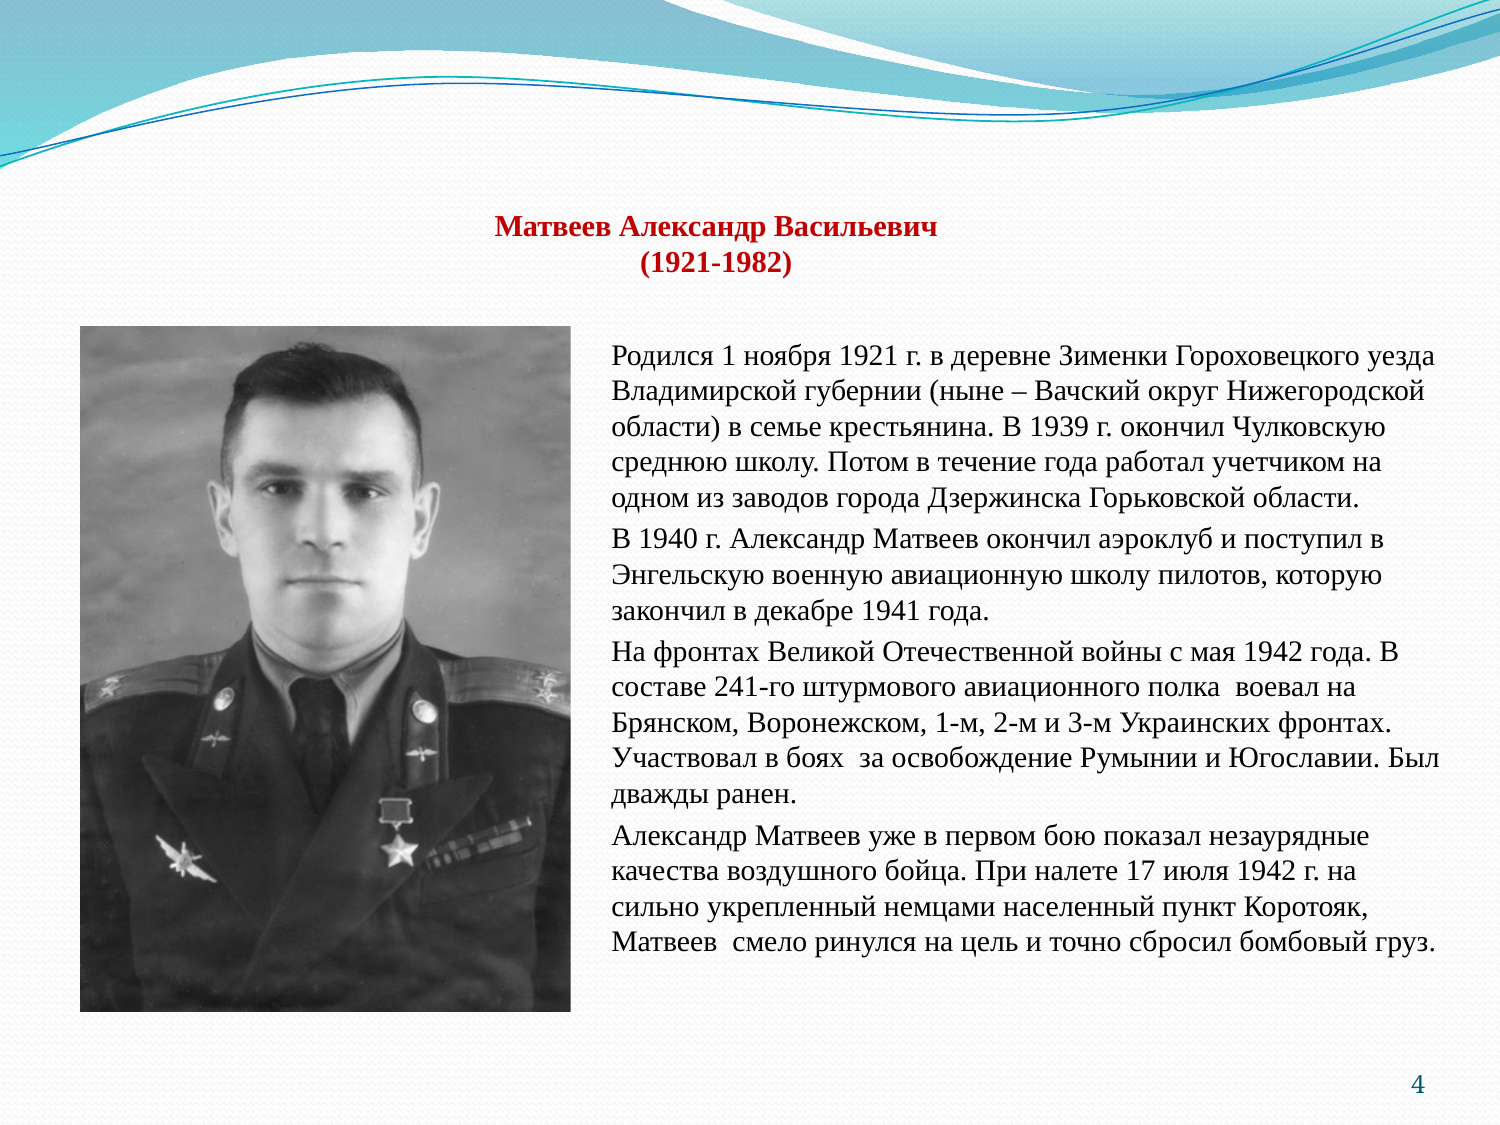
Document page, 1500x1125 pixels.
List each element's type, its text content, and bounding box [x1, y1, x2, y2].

list Родился 1 ноября 1921 г. в деревне Зименки Гороховецкого уезда Владимирской губернии (ныне – Вачский округ Нижегородской области) в семье крестьянина. В 1939 г. окончил Чулковскую среднюю школу. Потом в течение года работал учетчиком на одном из заводов города Дзержинска Горьковской области. В 1940 г. Александр Матвеев окончил аэроклуб и поступил в Энгельскую военную авиационную школу пилотов, которую закончил в декабре 1941 года. На фронтах Великой Отечественной войны с мая 1942 года. В составе 241-го штурмового авиационного полка воевал на Брянском, Воронежском, 1-м, 2-м и 3-м Украинских фронтах. Участвовал в боях за освобождение Румынии и Югославии. Был дважды ранен. Александр Матвеев уже в первом бою показал незаурядные качества воздушного бойца. При налете 17 июля 1942 г. на сильно укрепленный немцами населенный пункт Коротояк, Матвеев смело ринулся на цель и точно сбросил бомбовый груз. [596, 328, 1459, 1043]
slide_number 4 [1299, 1042, 1425, 1103]
title Матвеев Александр Васильевич (1921-1982) [41, 125, 1392, 279]
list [79, 326, 571, 1012]
